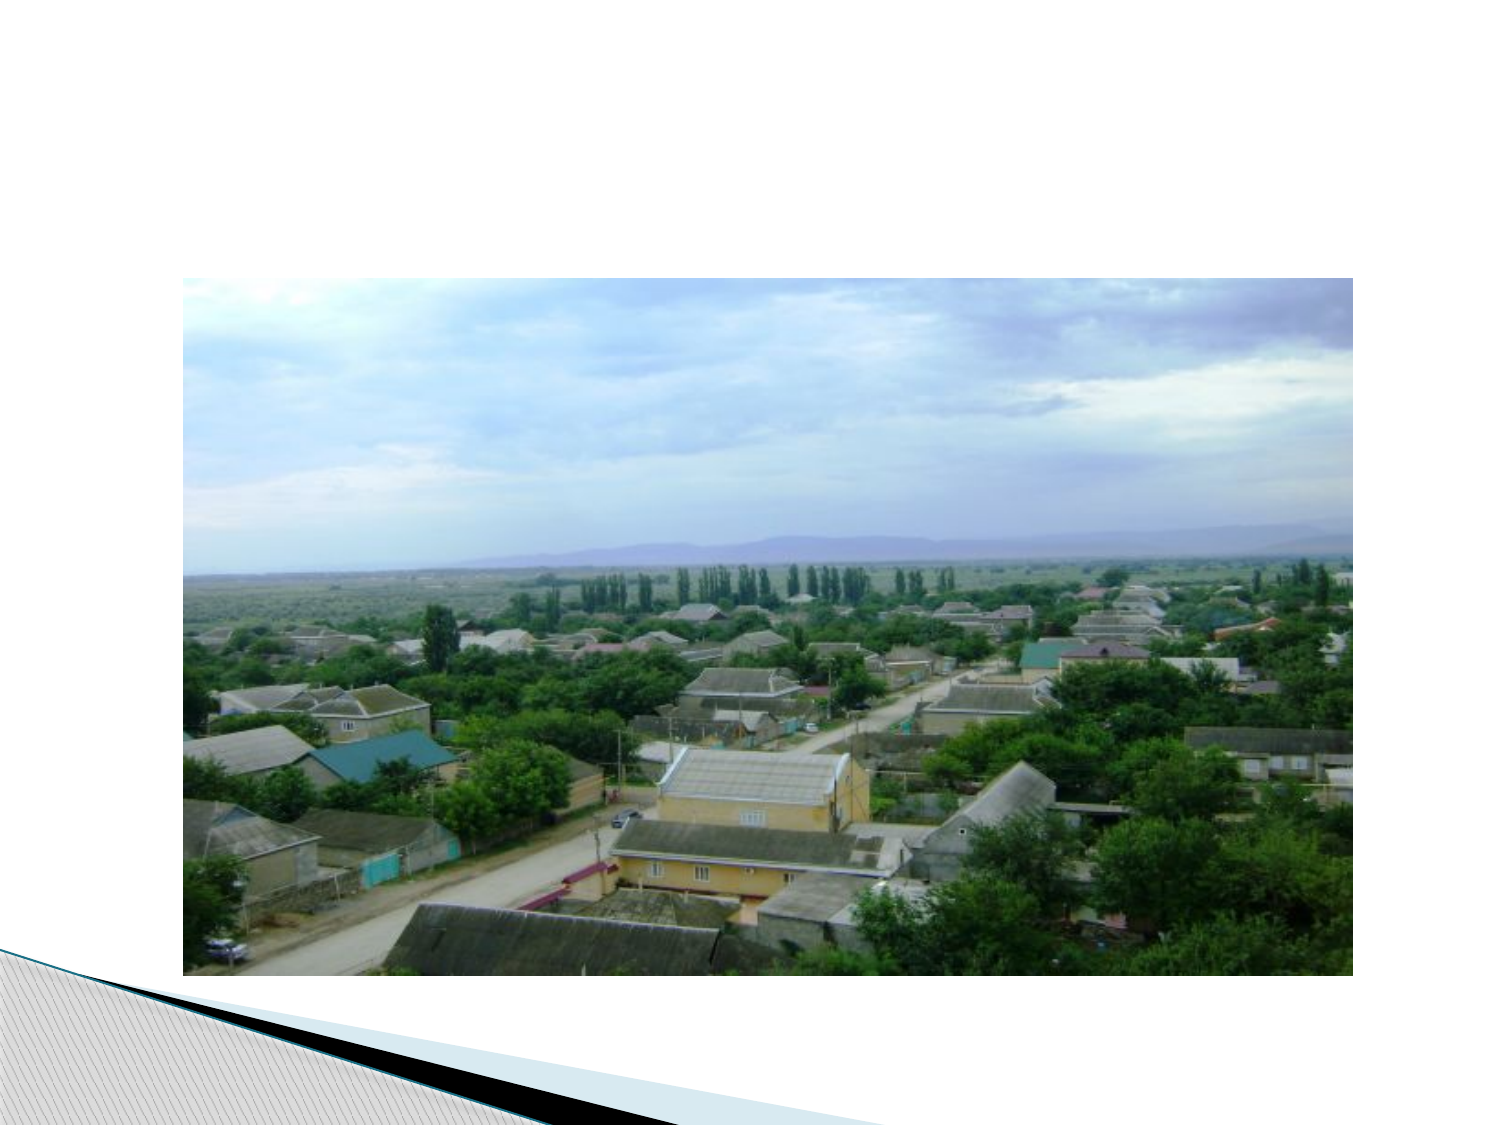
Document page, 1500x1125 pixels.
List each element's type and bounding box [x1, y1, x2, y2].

picture [182, 278, 1353, 977]
